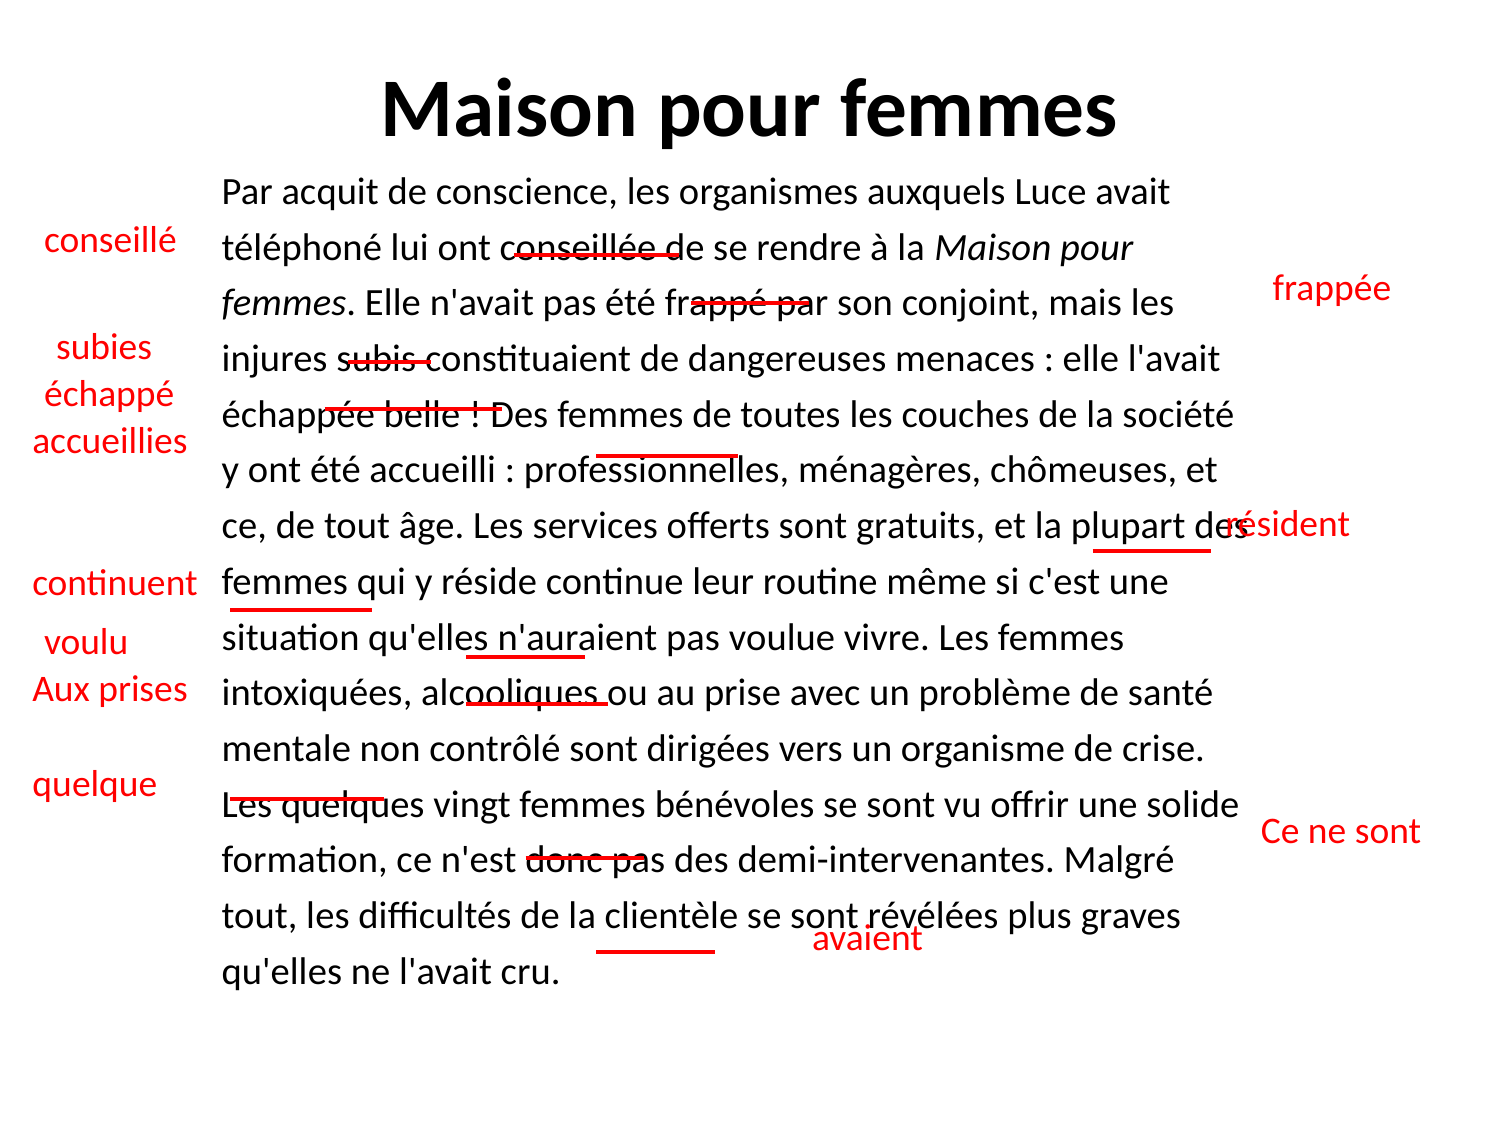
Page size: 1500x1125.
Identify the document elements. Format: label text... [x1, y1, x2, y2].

text_box continuent [17, 550, 231, 611]
text_box frappée [1257, 255, 1441, 315]
text_box Ce ne sont [1246, 798, 1459, 859]
text_box subies [41, 314, 189, 361]
text_box échappé [29, 361, 195, 408]
text_box résident [1210, 491, 1394, 552]
text_box conseillé [29, 208, 213, 268]
text_box accueillies [17, 408, 219, 469]
list Par acquit de conscience, les organismes auxquels Luce avait téléphoné lui ont conseillée de se rendre à la Maison pour femmes. Elle n'avait pas été frappé par son conjoint, mais les injures subis constituaient de dangereuses menaces : elle l'avait échappée belle ! Des femmes de toutes les couches de la société y ont été accueilli : professionnelles, ménagères, chômeuses, et ce, de tout âge. Les services offerts sont gratuits, et la plupart des femmes qui y réside continue leur routine même si c'est une situation qu'elles n'auraient pas voulue vivre. Les femmes intoxiquées, alcooliques ou au prise avec un problème de santé mentale non contrôlé sont dirigées vers un organisme de crise. Les quelques vingt femmes bénévoles se sont vu offrir une solide formation, ce n'est donc pas des demi-intervenantes. Malgré tout, les difficultés de la clientèle se sont révélées plus graves qu'elles ne l'avait cru. [206, 149, 1270, 1000]
text_box Aux prises [17, 656, 254, 717]
text_box quelque [17, 751, 201, 812]
title Maison pour femmes [75, 45, 1425, 161]
text_box voulu [29, 609, 213, 656]
text_box avaient [797, 905, 981, 965]
